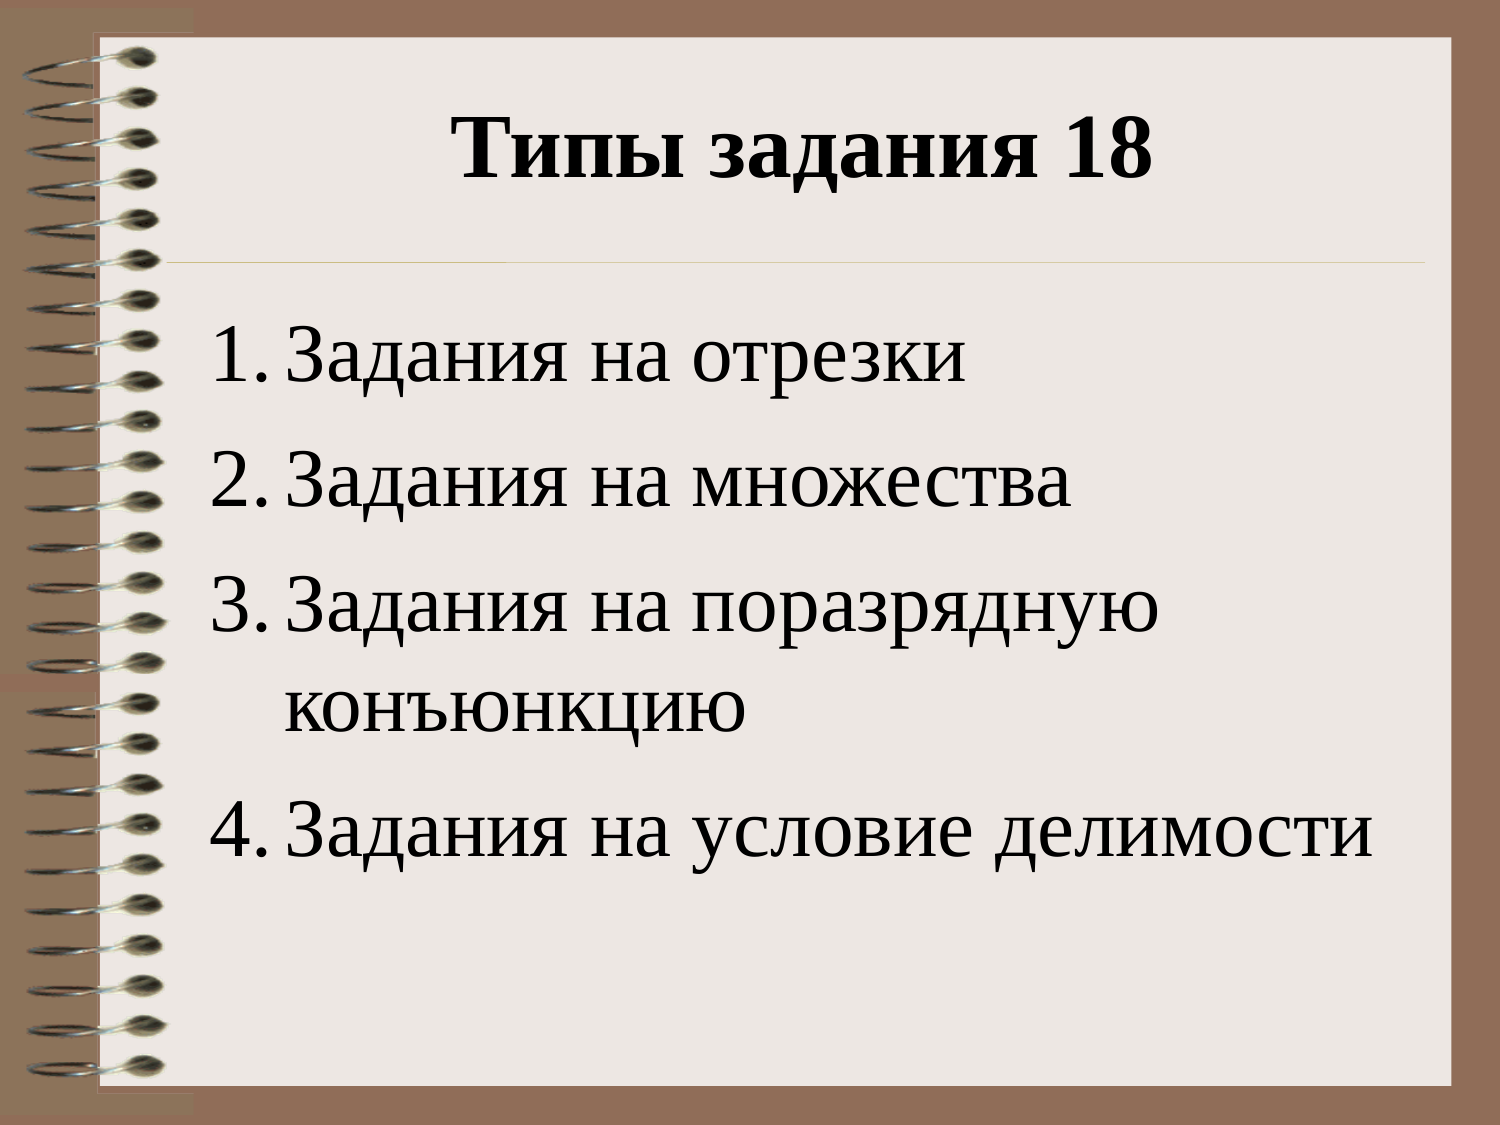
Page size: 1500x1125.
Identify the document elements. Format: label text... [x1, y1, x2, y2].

text_box Типы задания 18 [218, 78, 1388, 203]
picture [0, 8, 194, 674]
picture [0, 692, 194, 1115]
text_box Задания на отрезки Задания на множества Задания на поразрядную конъюнкцию Задания на условие делимости [194, 290, 1412, 881]
